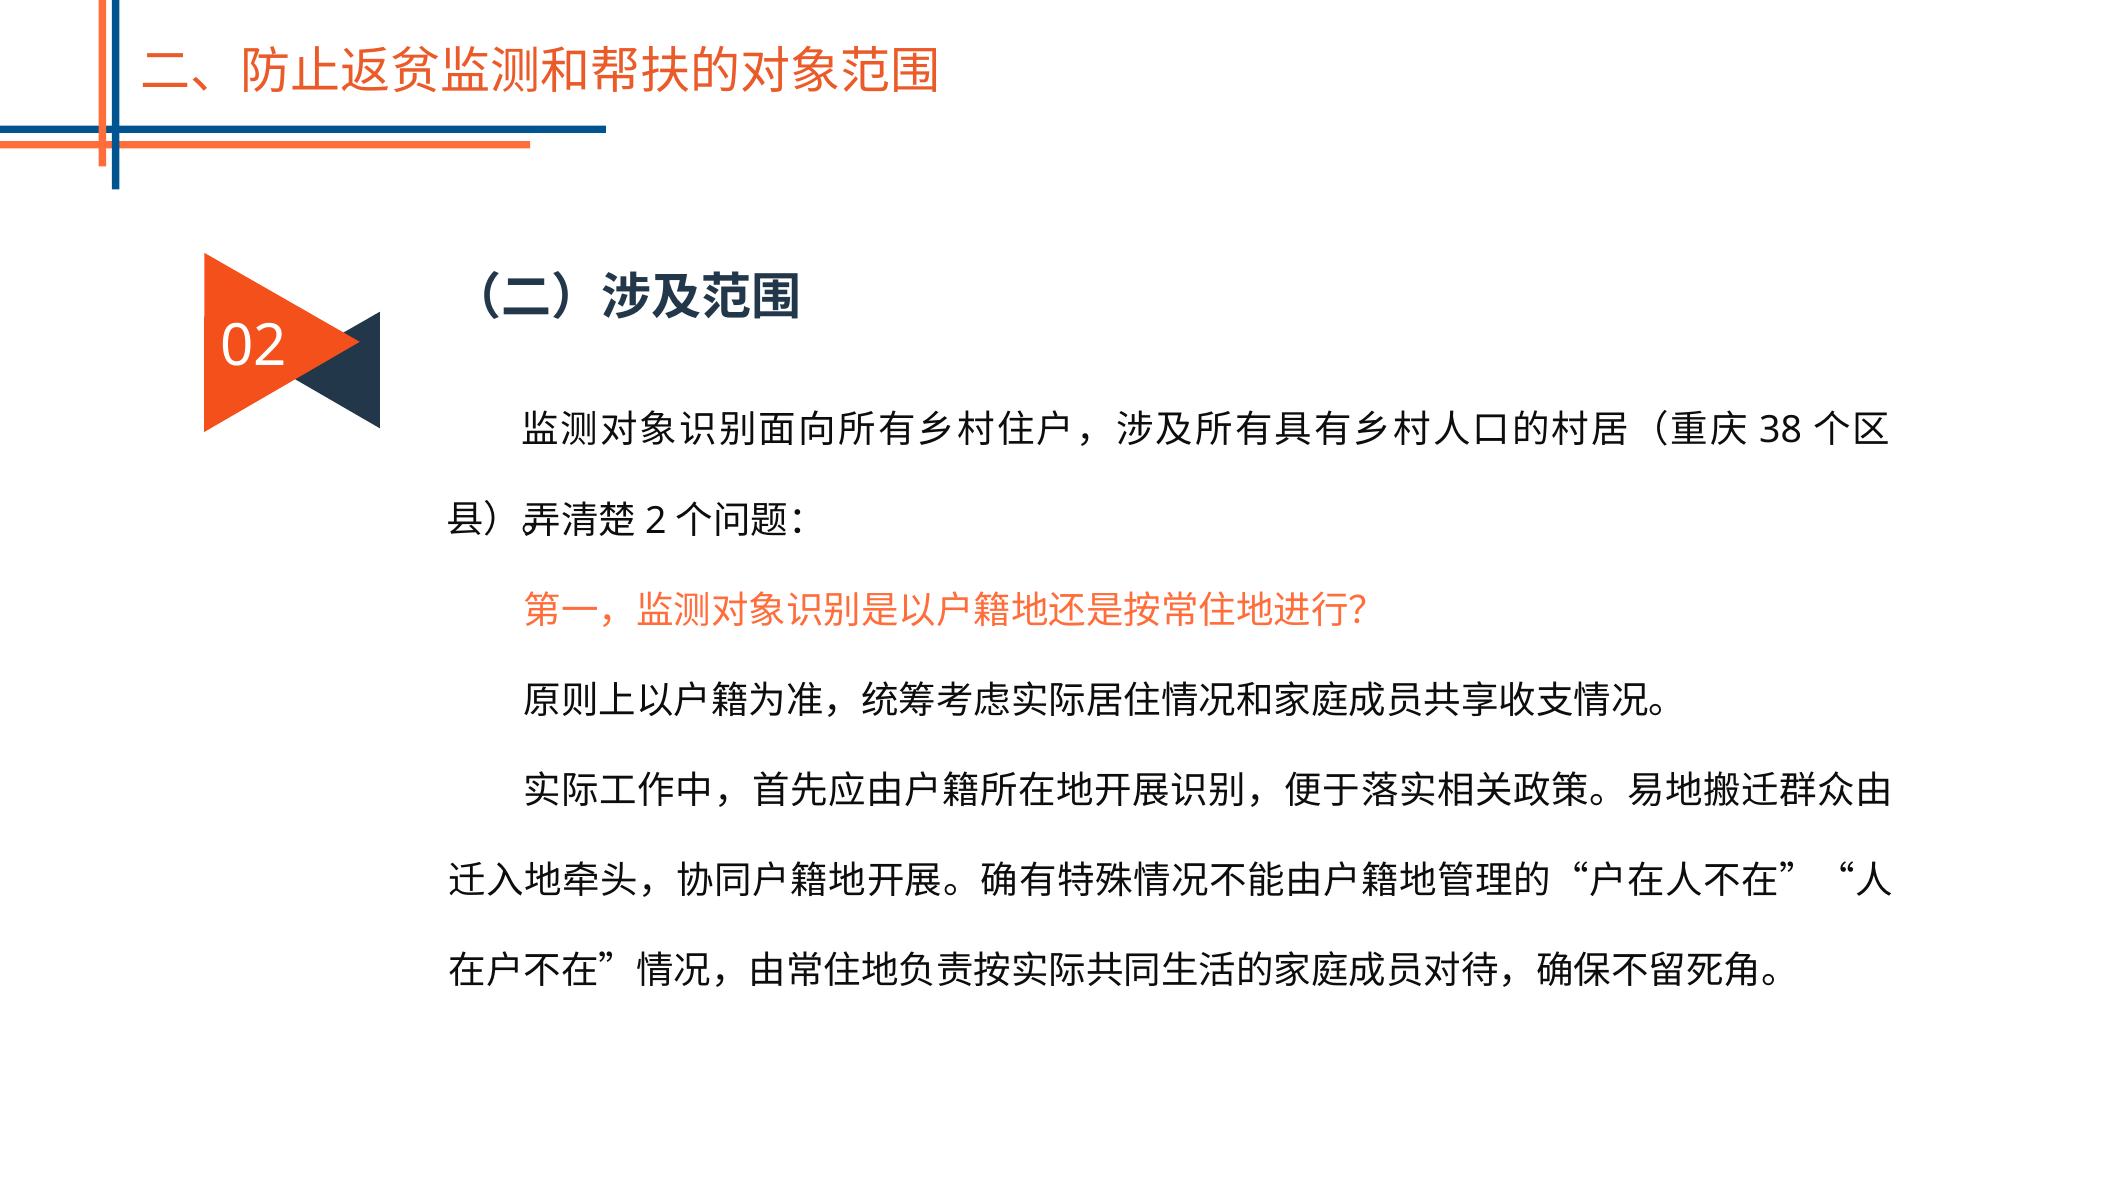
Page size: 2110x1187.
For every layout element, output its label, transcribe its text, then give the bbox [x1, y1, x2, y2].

text_box [296, 311, 380, 429]
text_box 弄清楚2个问题： 第一，监测对象识别是以户籍地还是按常住地进行？ 原则上以户籍为准，统筹考虑实际居住情况和家庭成员共享收支情况。 实际工作中，首先应由户籍所在地开展识别，便于落实相关政策。易地搬迁群众由迁入地牵头，协同户籍地开展。确有特殊情况不能由户籍地管理的“户在人不在”“人在户不在”情况，由常住地负责按实际共同生活的家庭成员对待，确保不留死角。 [433, 443, 1908, 999]
text_box （二）涉及范围 [436, 257, 816, 333]
text_box 监测对象识别面向所有乡村住户，涉及所有具有乡村人口的村居（重庆38个区县）。 [431, 352, 1906, 548]
text_box 02 [204, 252, 360, 432]
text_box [0, 0, 1457, 190]
